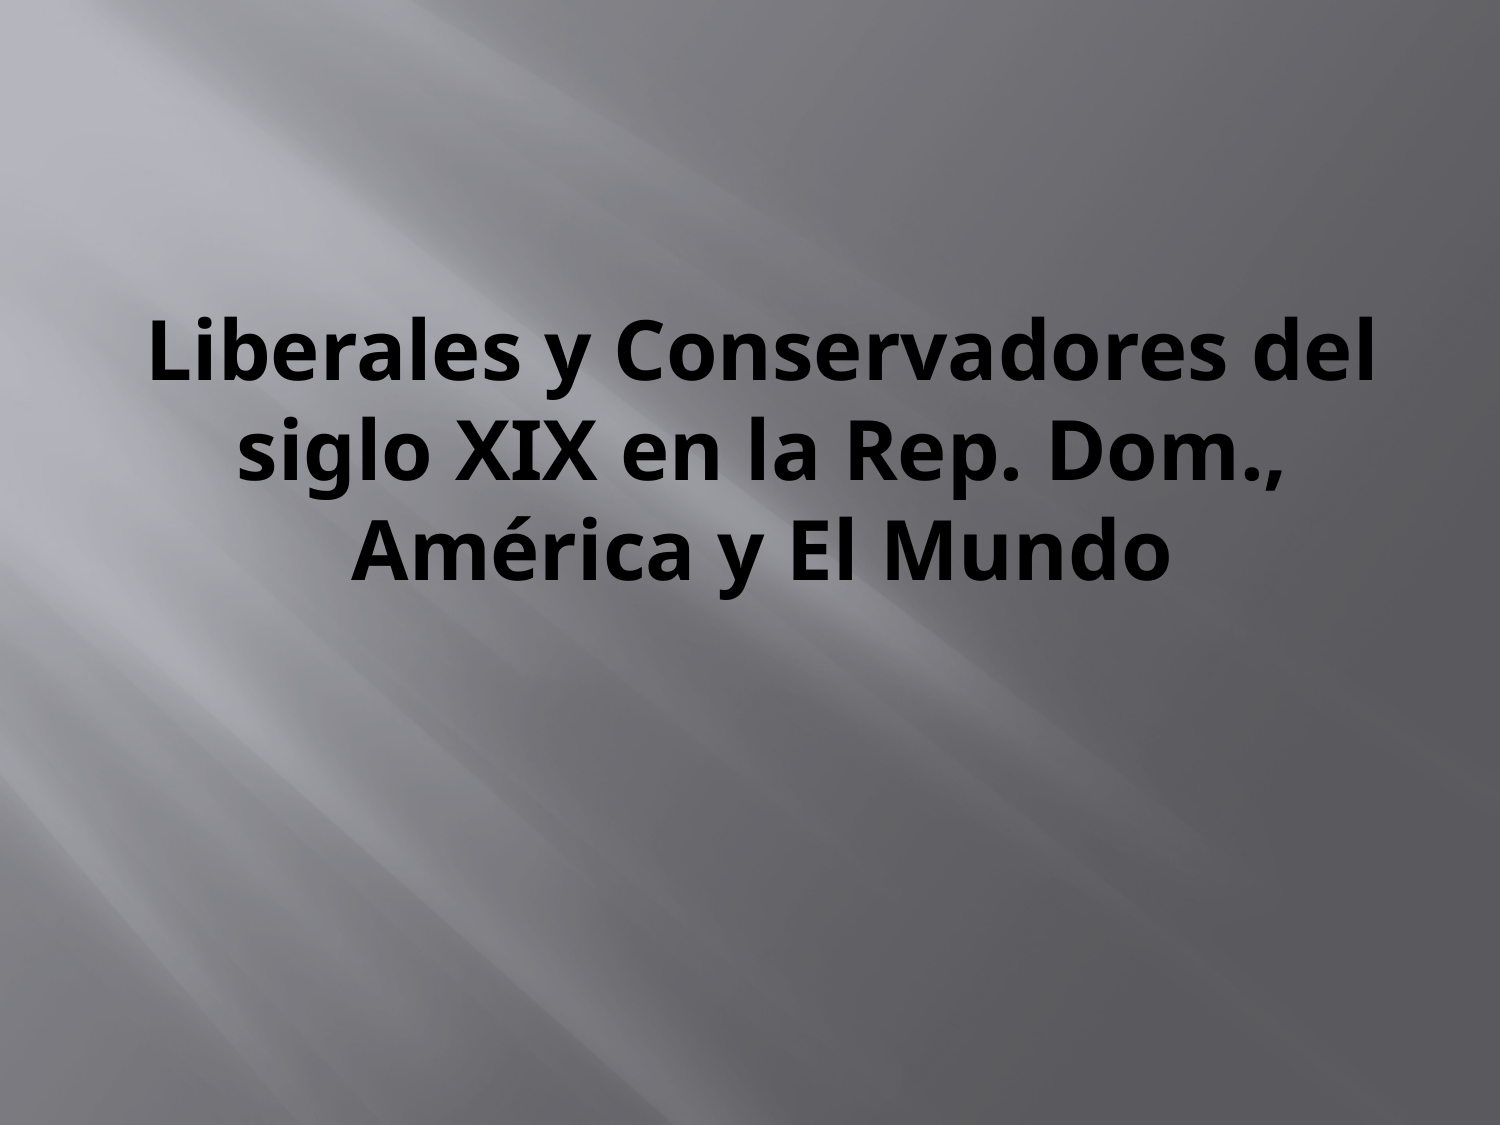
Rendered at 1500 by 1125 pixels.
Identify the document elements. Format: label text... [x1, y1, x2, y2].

title Liberales y Conservadores del siglo XIX en la Rep. Dom., América y El Mundo [75, 45, 1450, 850]
